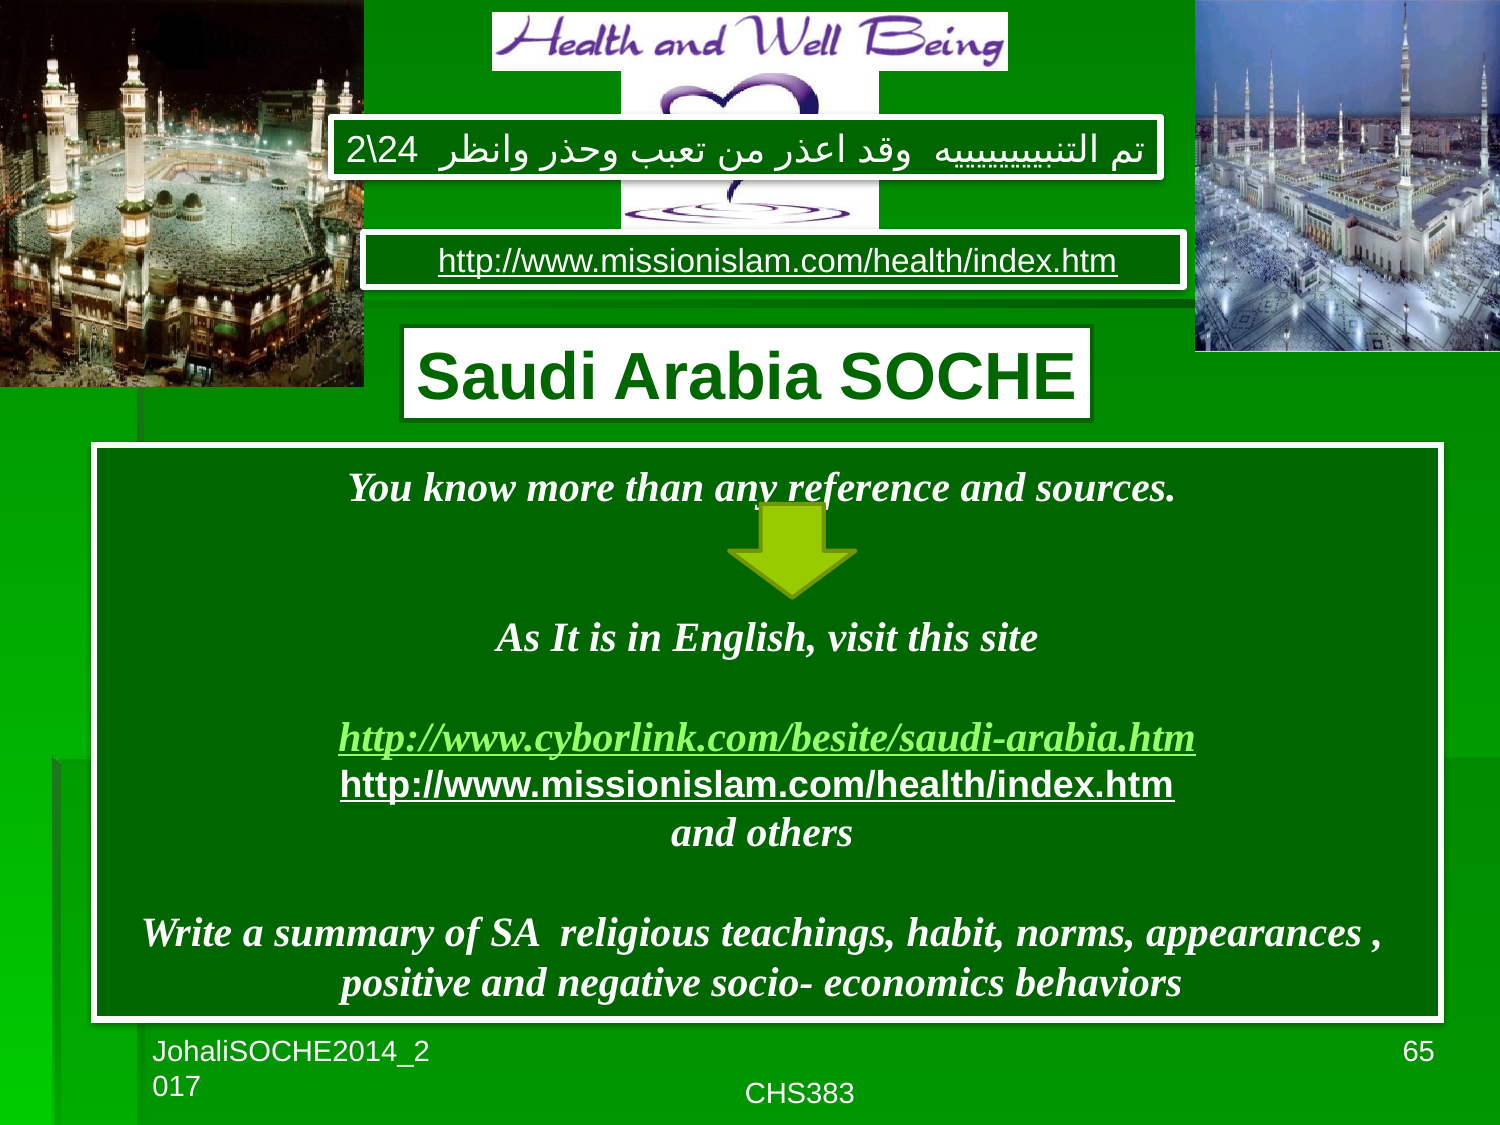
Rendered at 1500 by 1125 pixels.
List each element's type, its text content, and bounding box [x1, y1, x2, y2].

slide_number JohaliSOCHE2014_2017 [137, 1024, 450, 1103]
text_box http://www.missionislam.com/health/index.htm [368, 229, 1187, 290]
picture [1195, 0, 1500, 352]
text_box Saudi Arabia SOCHE [399, 324, 1094, 423]
title You know more than any reference and sources. As It is in English, visit this site http://www.cyborlink.com/besite/saudi-arabia.htm http://www.missionislam.com/health/index.htm and others Write a summary of SA religious teachings, habit, norms, appearances , positive and negative socio- economics behaviors [91, 442, 1444, 1023]
text_box [727, 501, 858, 600]
picture [491, 12, 1008, 235]
footer CHS383 [562, 1066, 1038, 1115]
slide_number 65 [1137, 1024, 1451, 1103]
text_box تم التنبييييييييه وقد اعذر من تعبب وحذر وانظر 24\2 [885, 114, 1164, 180]
text_box تم التنبييييييييه وقد اعذر من تعبب وحذر وانظر 24\2 [368, 114, 615, 180]
picture [0, 0, 364, 387]
